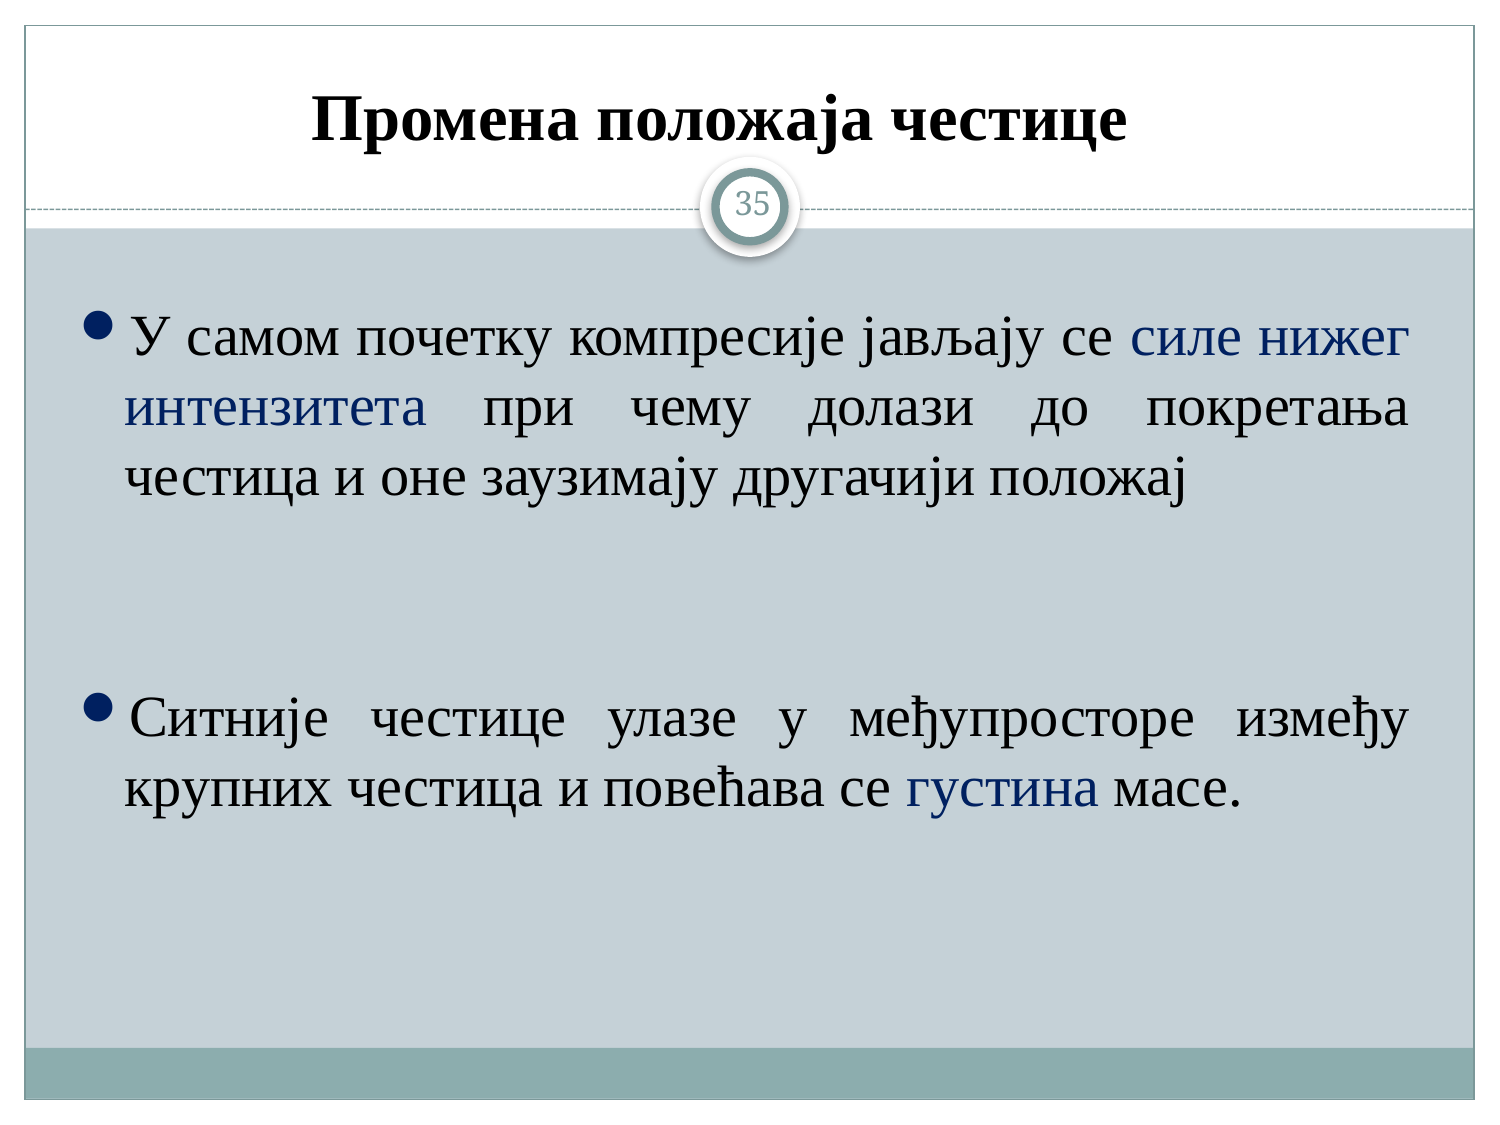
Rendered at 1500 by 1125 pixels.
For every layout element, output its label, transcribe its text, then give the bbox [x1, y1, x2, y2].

text_box Промена положаја честице [112, 66, 1329, 161]
slide_number 35 [715, 168, 791, 241]
list У самом почетку компресије јављају се силе нижег интензитета при чему долази до покретања честица и оне заузимају другачији положај Ситније честице улазе у међупросторе између крупних честица и повећава се густина масе. [64, 208, 1425, 1059]
